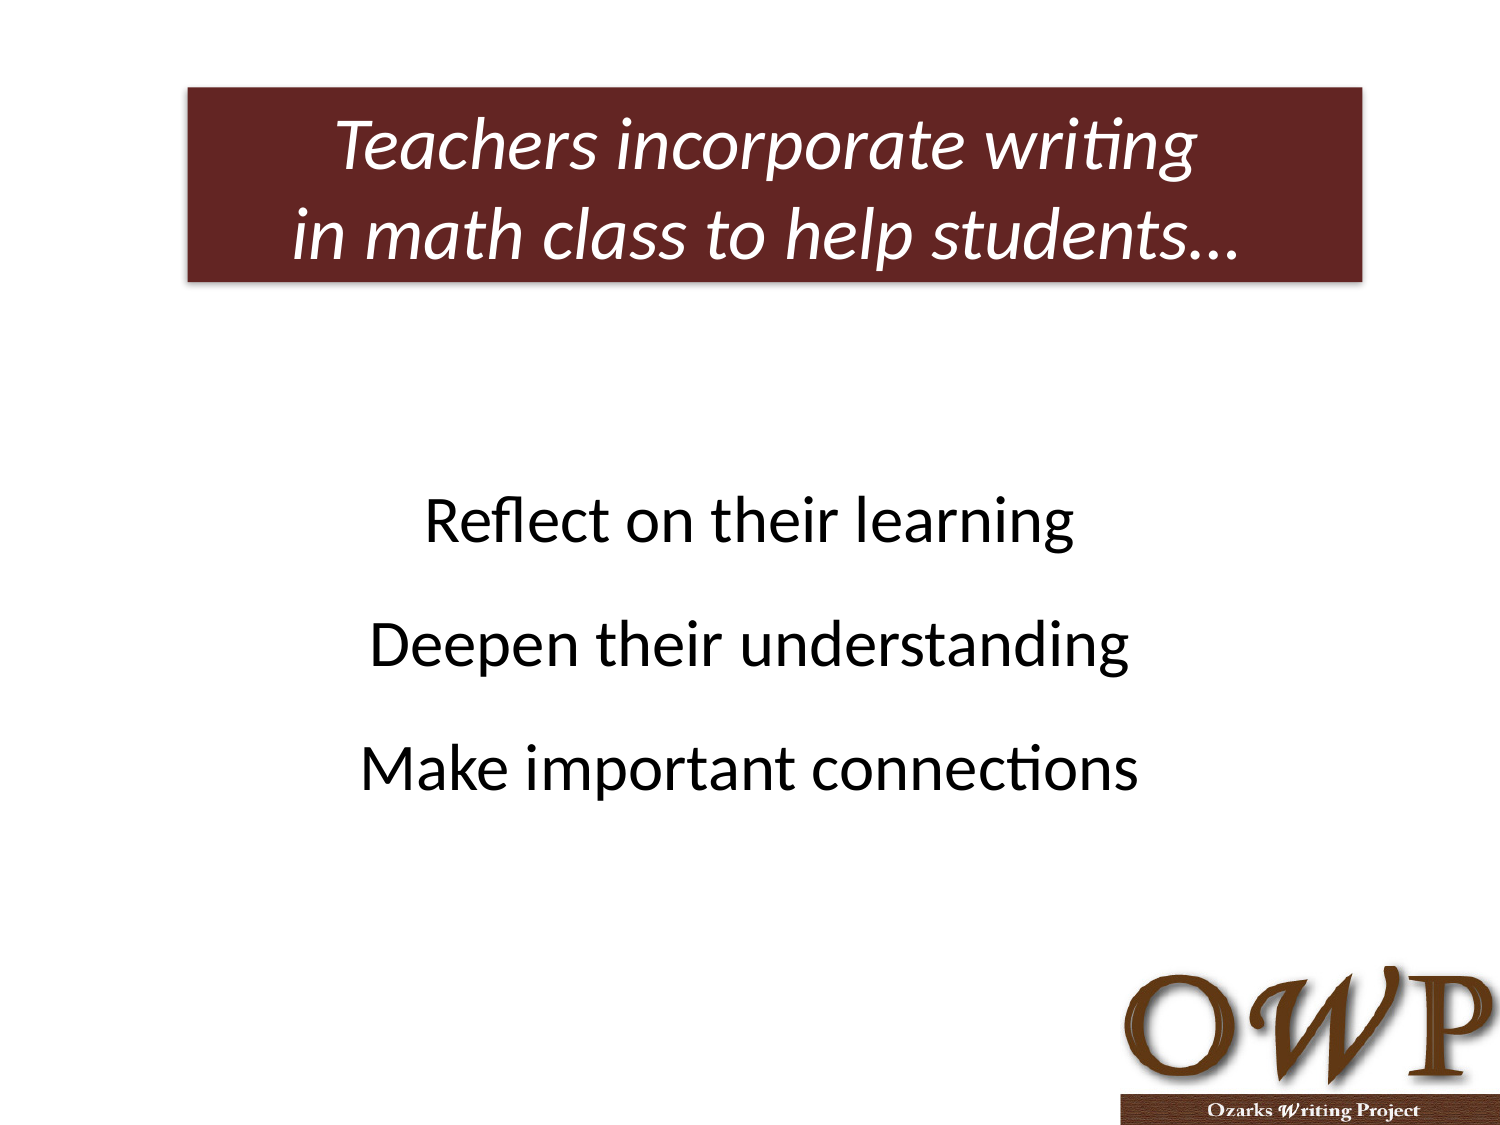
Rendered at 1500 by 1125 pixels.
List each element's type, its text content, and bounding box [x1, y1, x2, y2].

picture [1120, 957, 1500, 1125]
text_box Teachers incorporate writing in math class to help students… [187, 87, 1363, 283]
list Reflect on their learning Deepen their understanding Make important connections [75, 375, 1425, 888]
